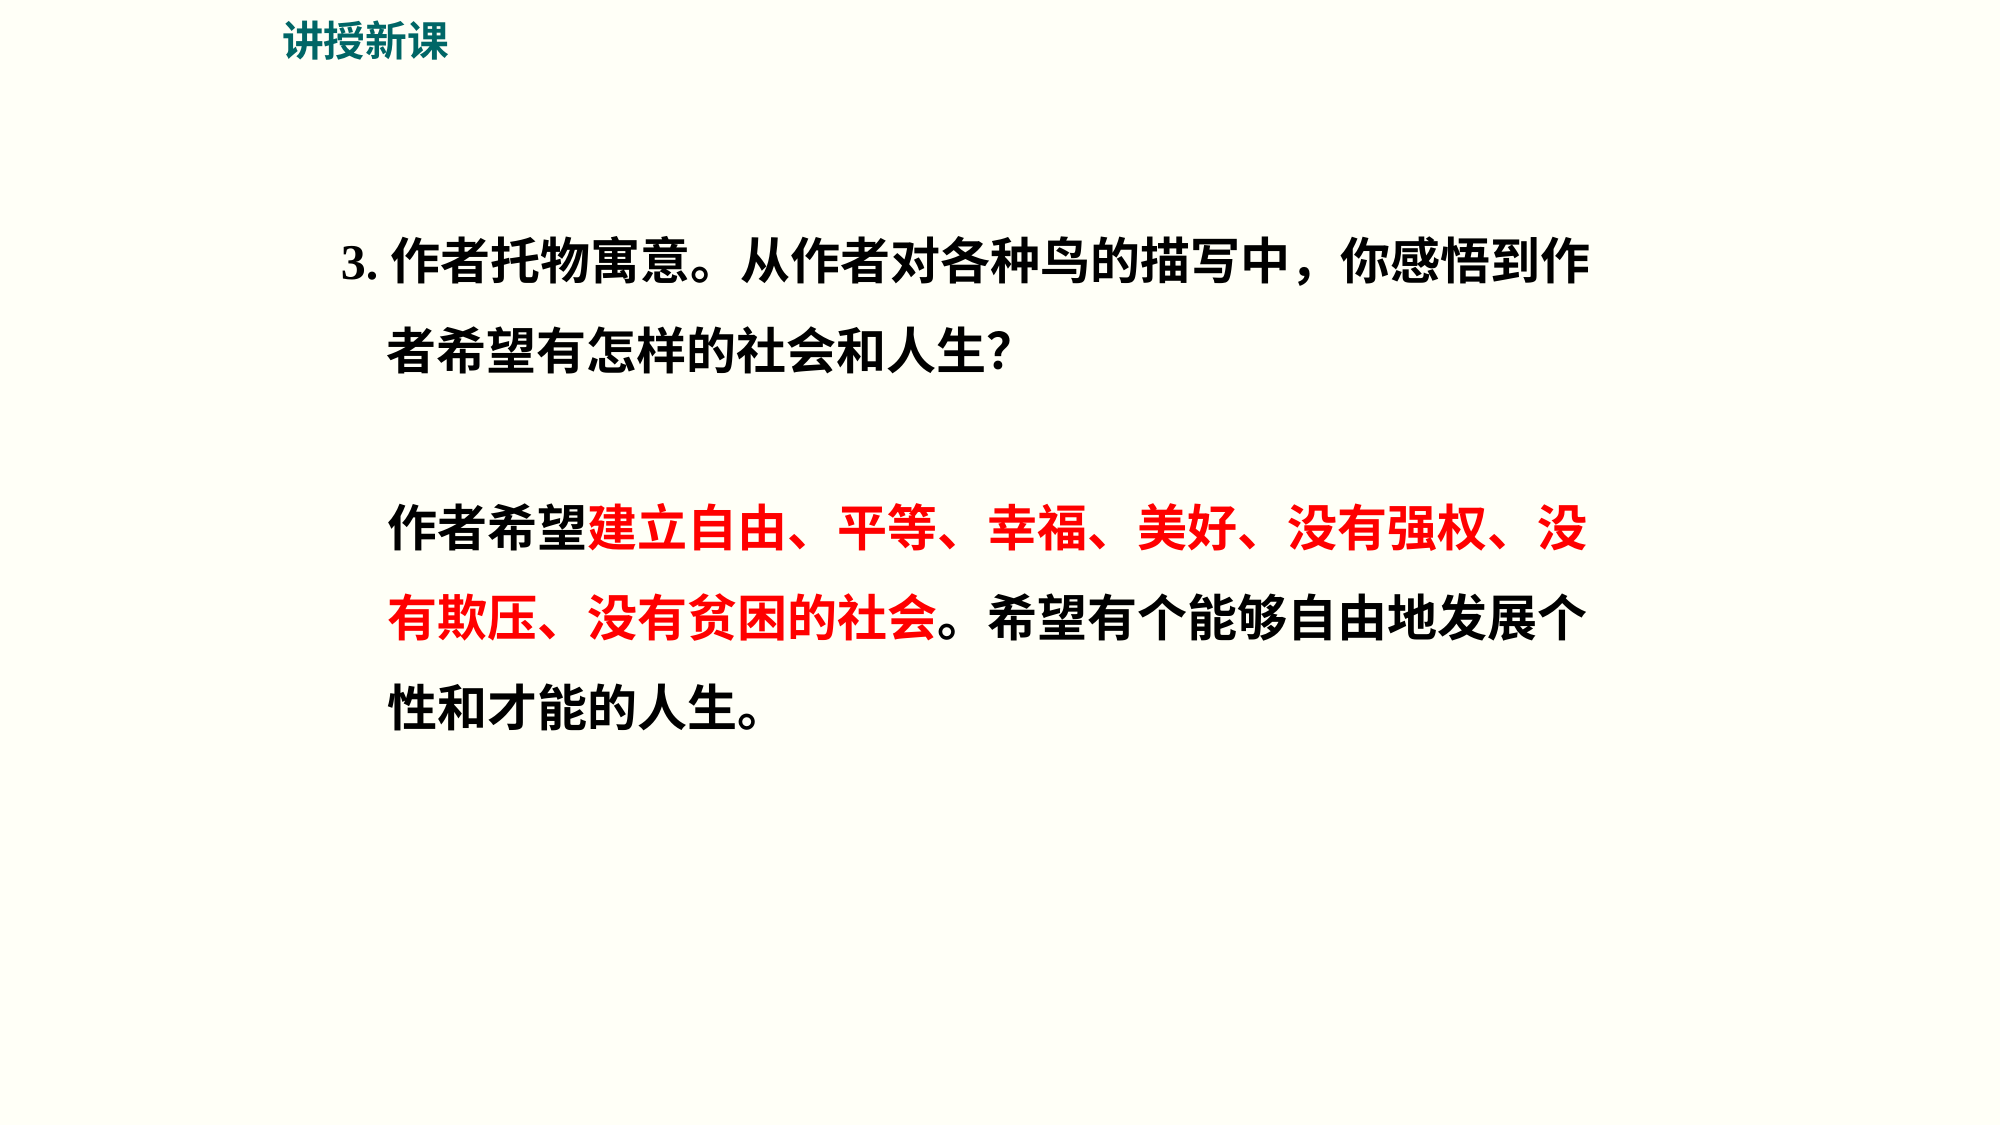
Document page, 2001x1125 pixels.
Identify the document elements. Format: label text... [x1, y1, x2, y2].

text_box 3.作者托物寓意。从作者对各种鸟的描写中，你感悟到作 者希望有怎样的社会和人生？ [325, 192, 1660, 388]
text_box 作者希望建立自由、平等、幸福、美好、没有强权、没有欺压、没有贫困的社会。希望有个能够自由地发展个性和才能的人生。 [372, 459, 1617, 745]
text_box 讲授新课 [267, 7, 480, 73]
